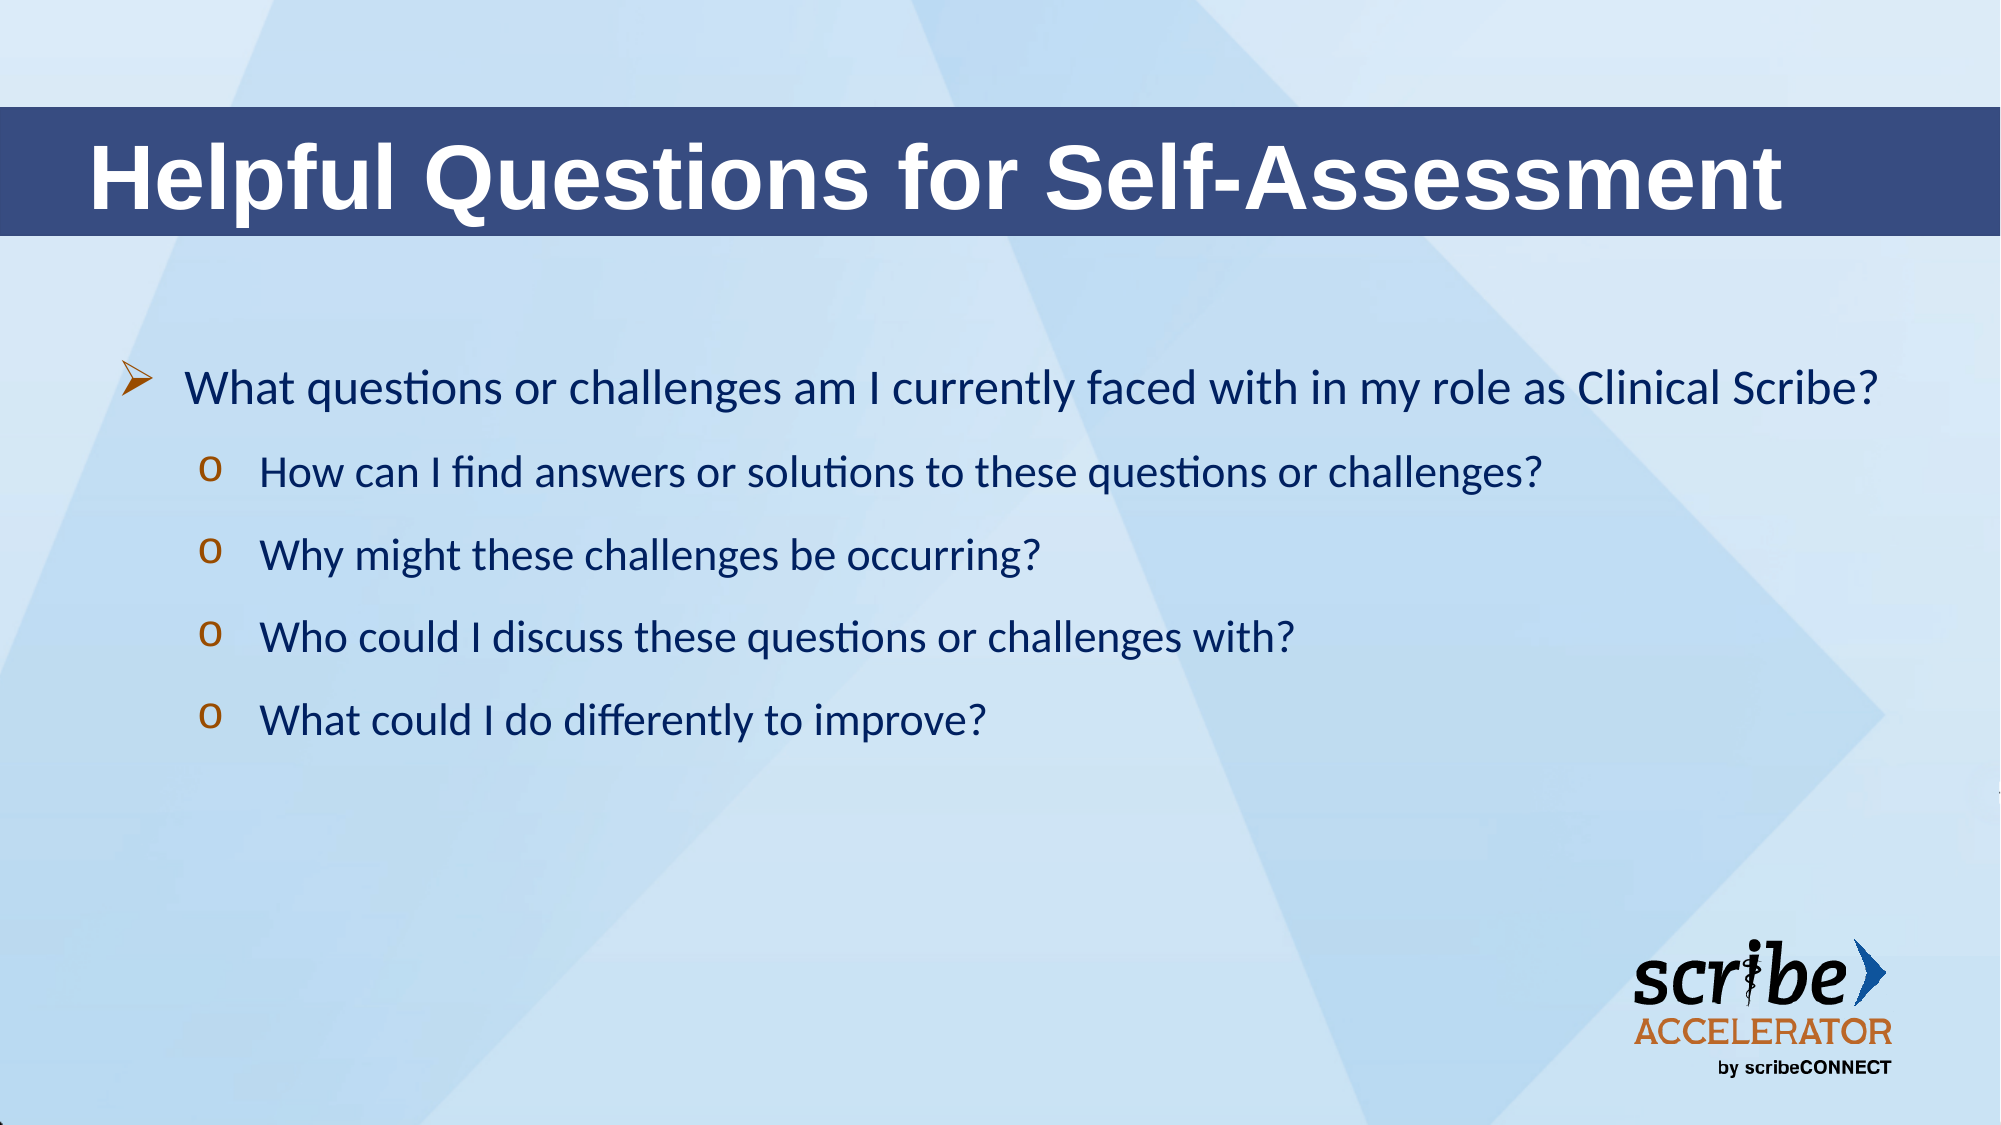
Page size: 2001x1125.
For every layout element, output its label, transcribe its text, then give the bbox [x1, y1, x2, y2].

picture [0, 236, 2001, 1125]
picture [0, 0, 2001, 107]
text_box Helpful Questions for Self-Assessment [73, 70, 1936, 289]
text_box [1759, 956, 2000, 1125]
list What questions or challenges am I currently faced with in my role as Clinical Scribe? How can I find answers or solutions to these questions or challenges? Why might these challenges be occurring? Who could I discuss these questions or challenges with? What could I do differently to improve? [94, 309, 1915, 959]
